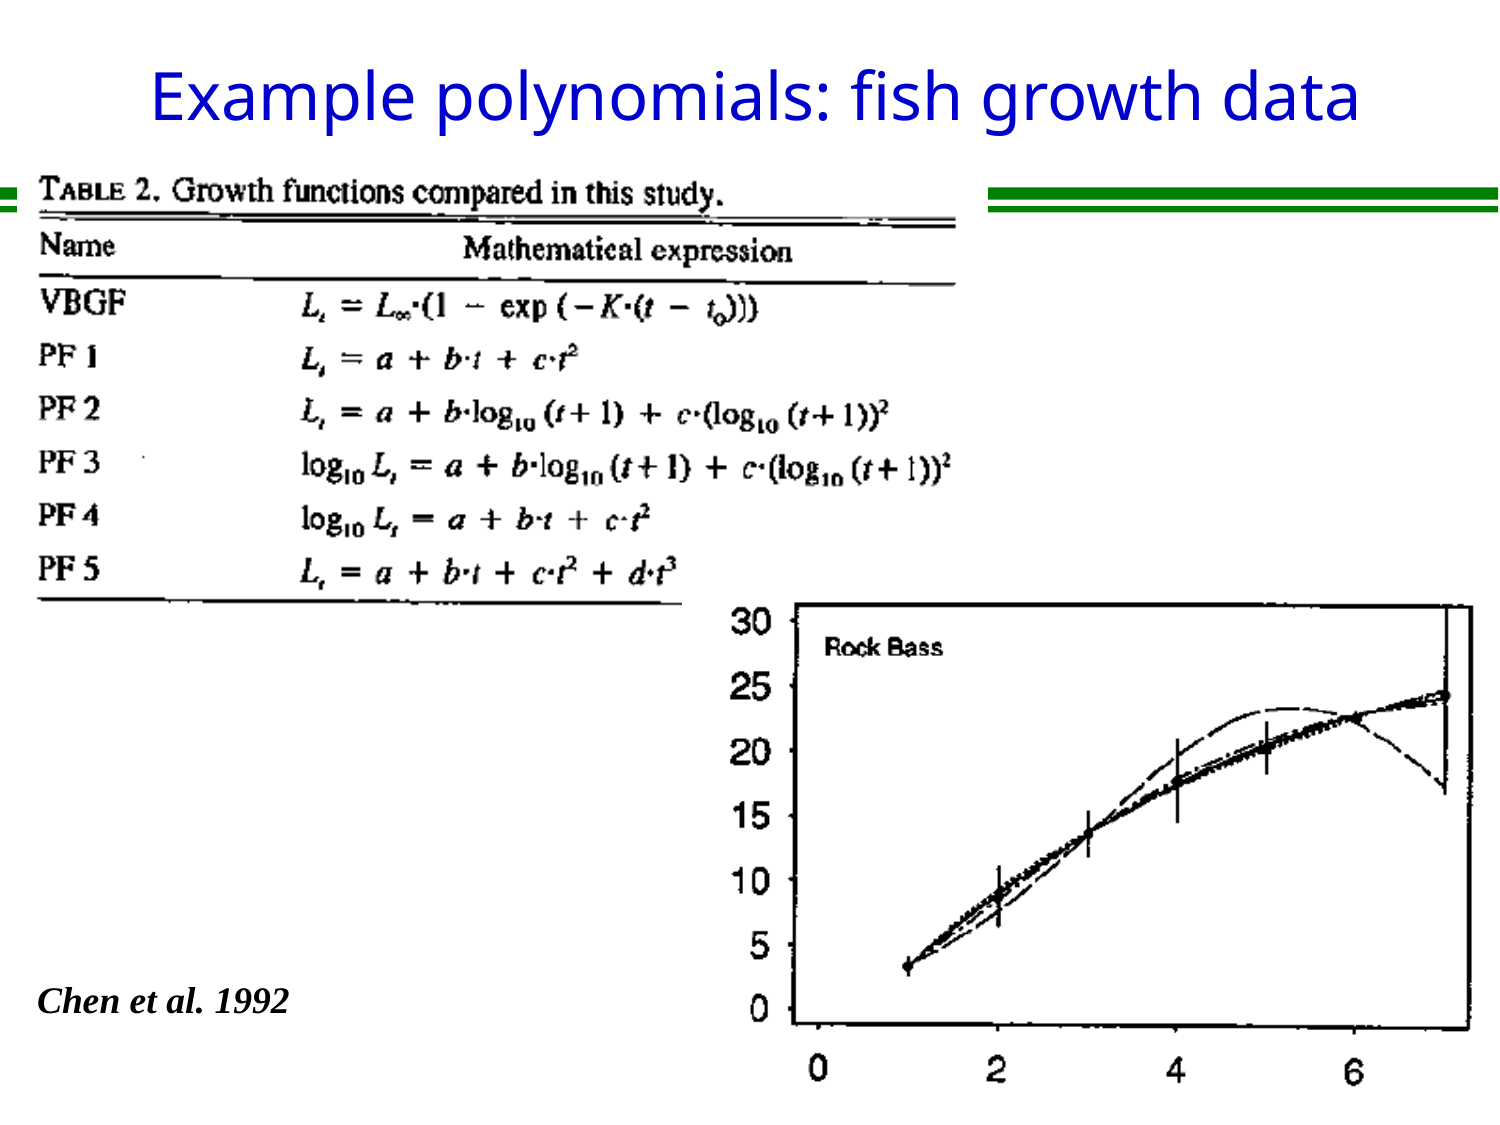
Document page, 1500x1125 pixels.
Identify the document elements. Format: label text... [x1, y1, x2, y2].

title Example polynomials: fish growth data [49, 0, 1463, 188]
picture [16, 174, 1500, 1125]
text_box Chen et al. 1992 [22, 968, 305, 1029]
